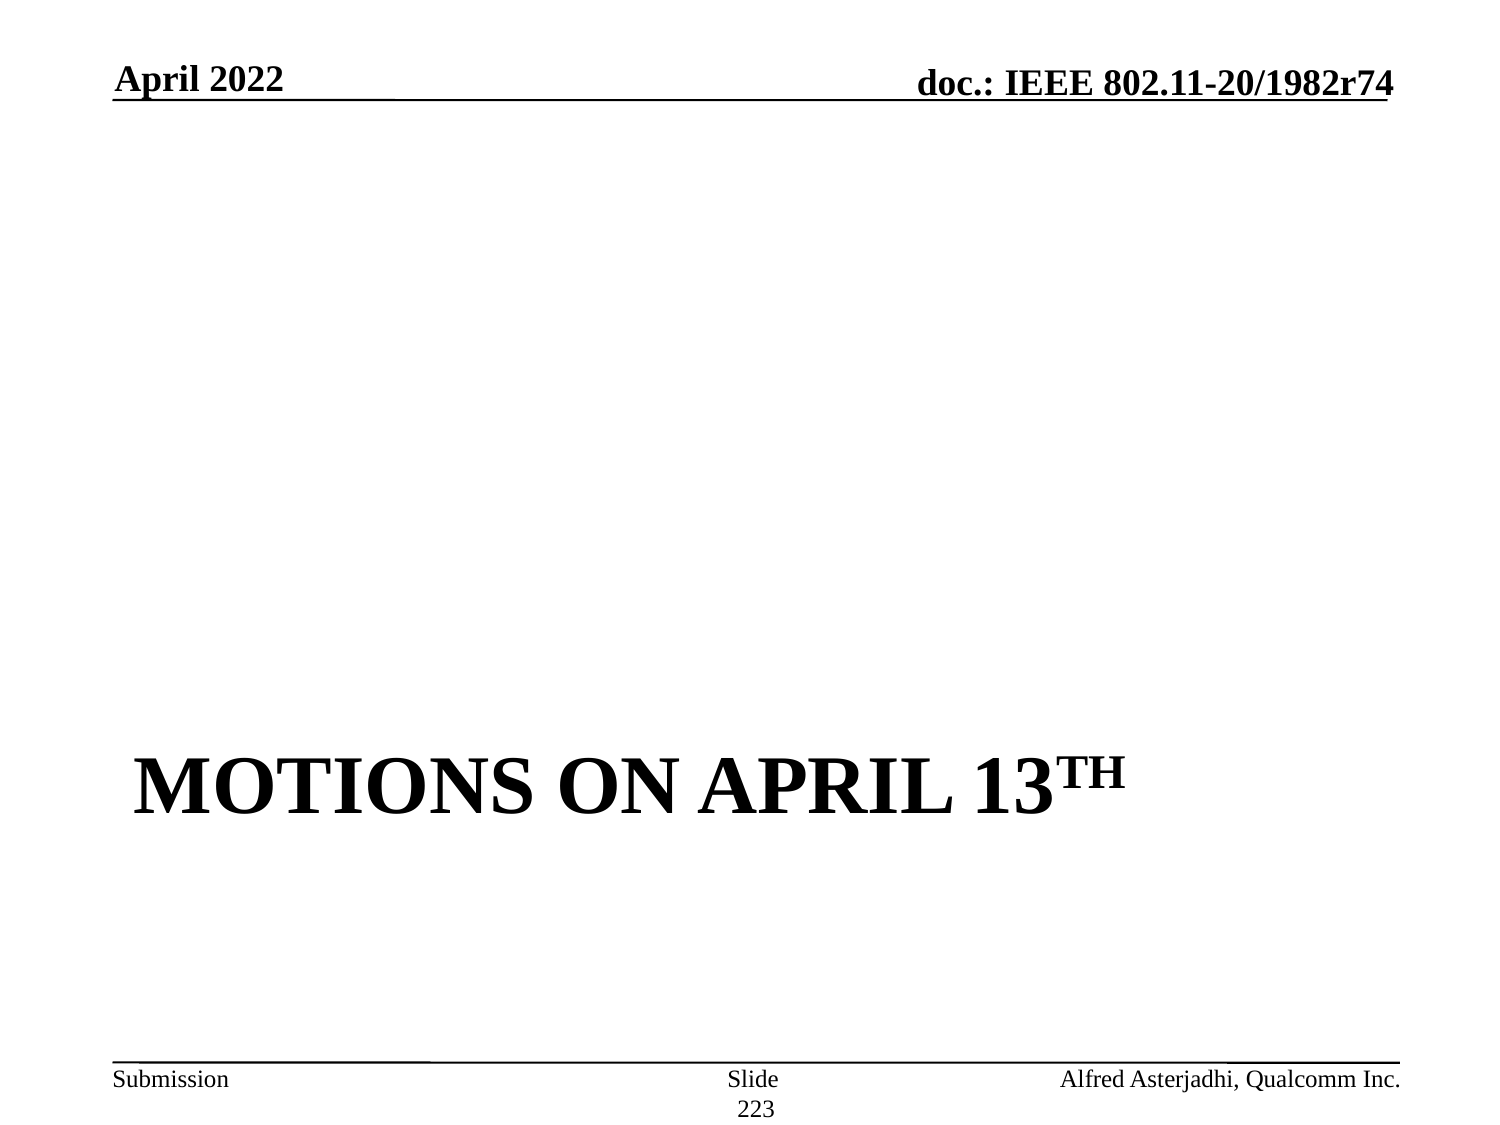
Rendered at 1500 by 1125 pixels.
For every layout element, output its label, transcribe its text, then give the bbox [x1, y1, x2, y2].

slide_number Slide 223 [712, 1061, 800, 1123]
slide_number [114, 54, 423, 100]
footer Alfred Asterjadhi, Qualcomm Inc. [878, 1061, 1402, 1093]
title Motions on APRIL 13th [118, 722, 1394, 947]
